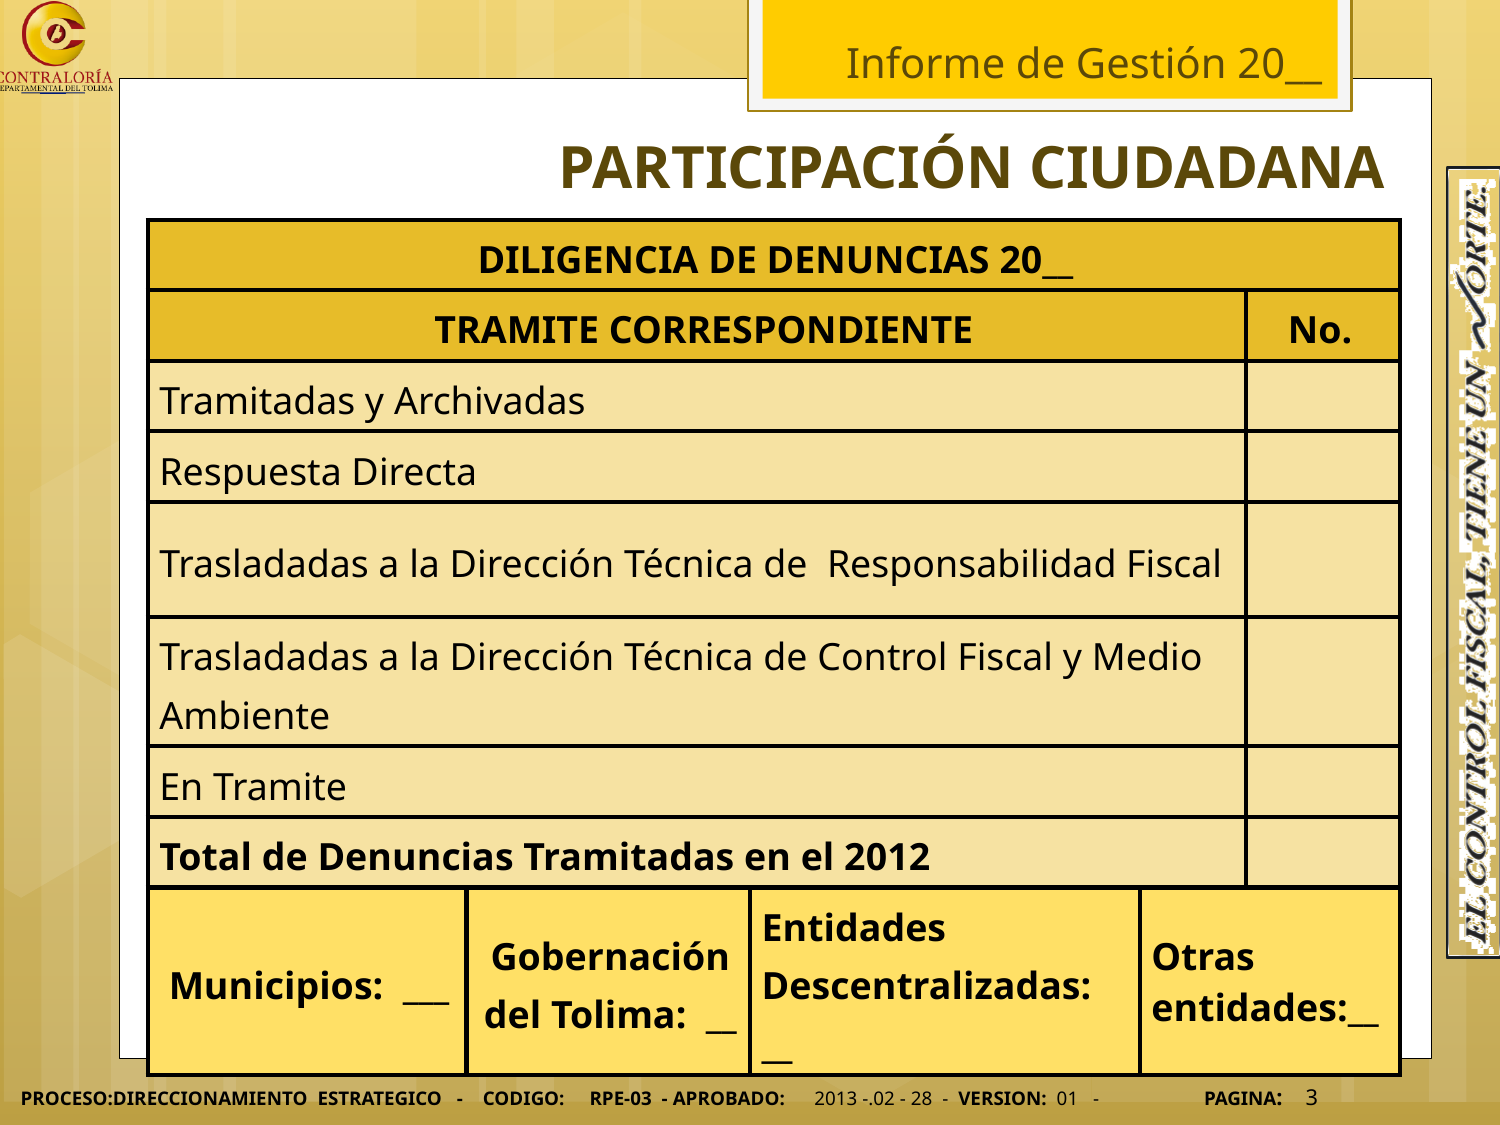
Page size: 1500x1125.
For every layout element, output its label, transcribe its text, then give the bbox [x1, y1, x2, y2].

table_cell Trasladadas a la Dirección Técnica de Control Fiscal y Medio Ambiente [150, 619, 1244, 744]
table_cell [1248, 619, 1398, 744]
table_header DILIGENCIA DE DENUNCIAS 20__ [150, 222, 1398, 288]
table_cell Trasladadas a la Dirección Técnica de Responsabilidad Fiscal [150, 504, 1244, 615]
table_cell Municipios: ___ [150, 890, 464, 1073]
table_cell Entidades Descentralizadas: __ [752, 890, 1138, 1073]
table_cell En Tramite [150, 748, 1244, 815]
table_cell [1248, 433, 1398, 500]
table_cell Respuesta Directa [150, 433, 1244, 500]
table_cell [1248, 363, 1398, 429]
table_cell [1248, 819, 1398, 885]
picture [0, 1, 113, 94]
table_cell [1248, 504, 1398, 615]
table_cell Tramitadas y Archivadas [150, 363, 1244, 429]
table_cell Otras entidades:__ [1142, 890, 1398, 1073]
table_cell Total de Denuncias Tramitadas en el 2012 [150, 819, 1244, 885]
table_cell TRAMITE CORRESPONDIENTE [150, 292, 1244, 359]
picture [1446, 166, 1500, 959]
table_cell No. [1248, 292, 1398, 359]
table_cell [1248, 748, 1398, 815]
title PARTICIPACIÓN CIUDADANA [247, 113, 1400, 209]
table_cell Gobernación del Tolima: __ [469, 890, 748, 1073]
